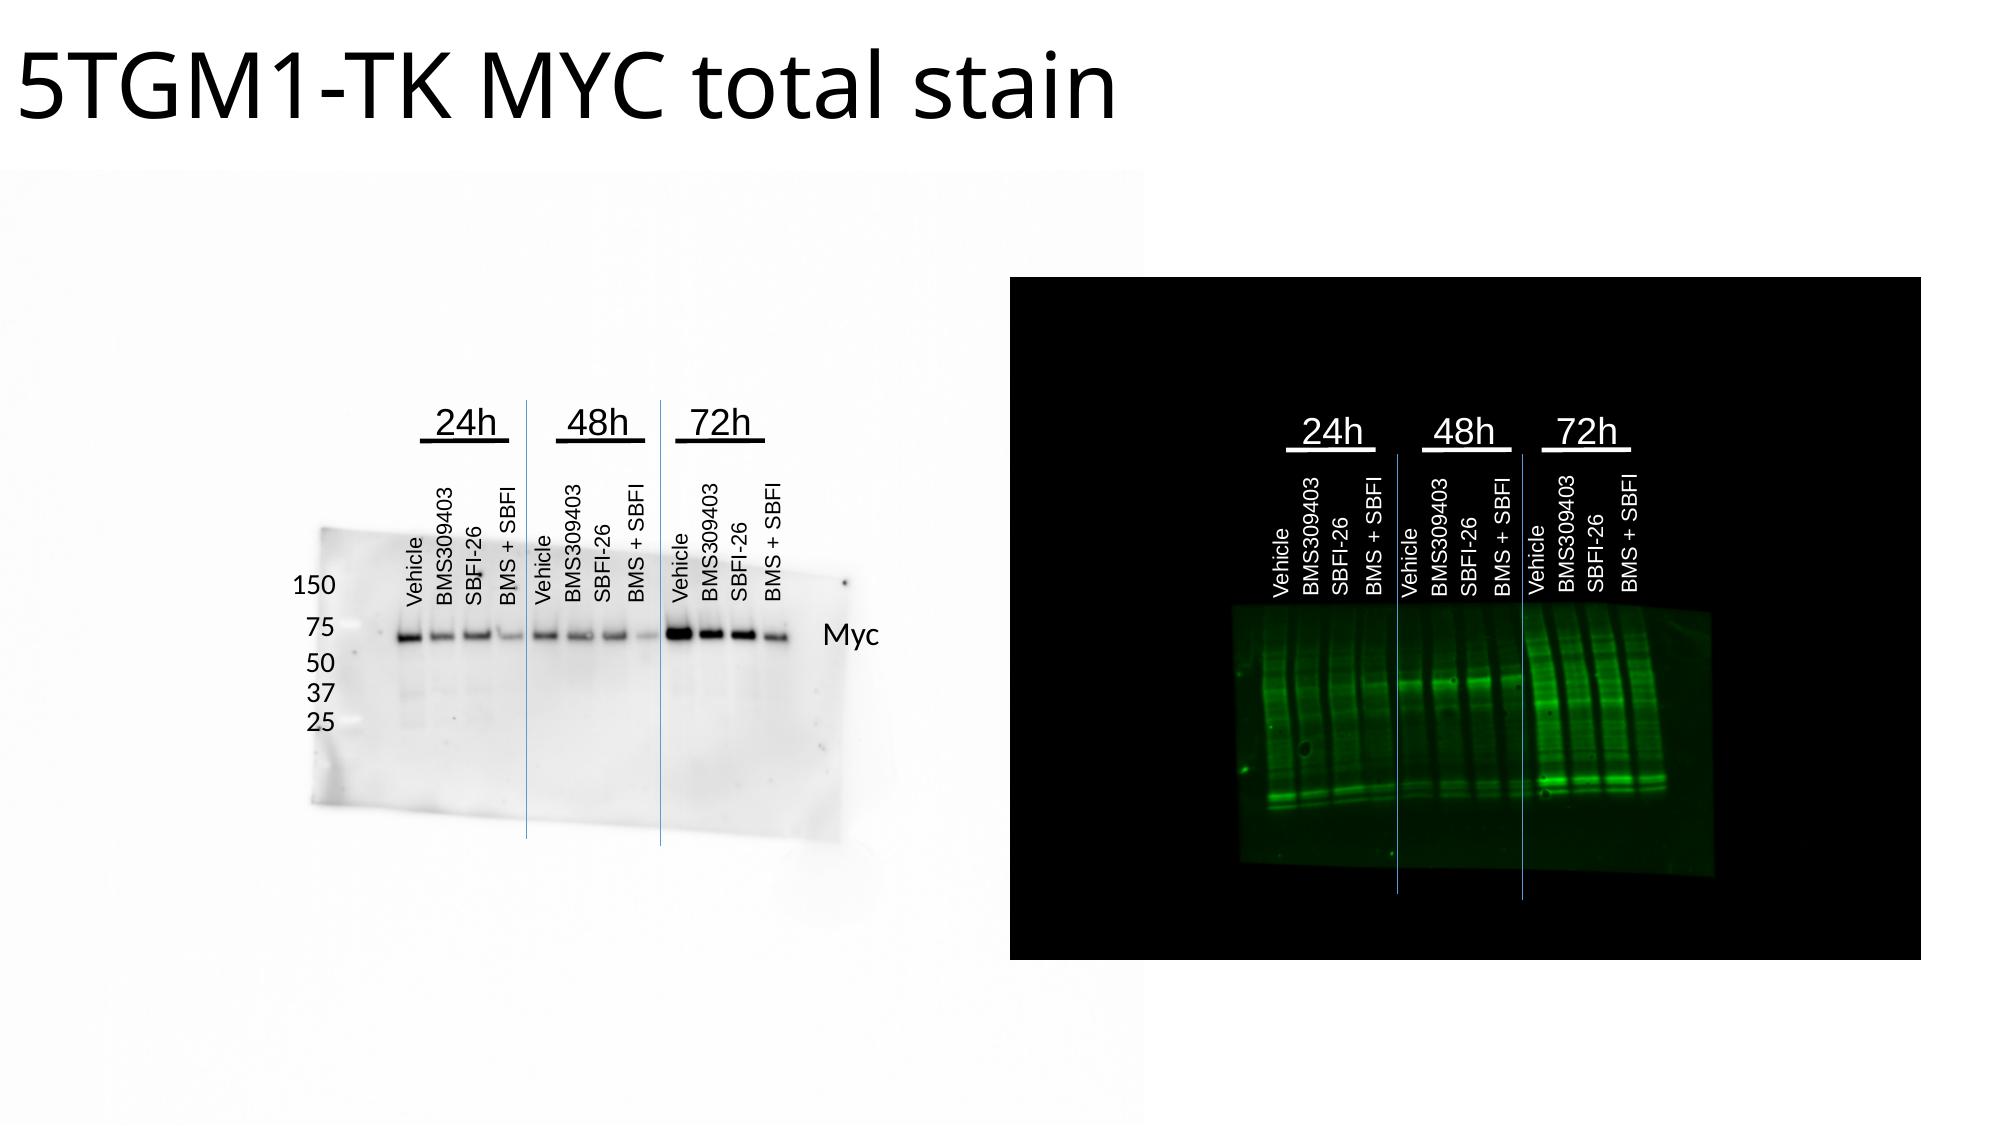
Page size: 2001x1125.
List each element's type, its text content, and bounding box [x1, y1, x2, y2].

picture [0, 169, 1921, 1125]
title 5TGM1-TK MYC total stain [0, 0, 1725, 198]
